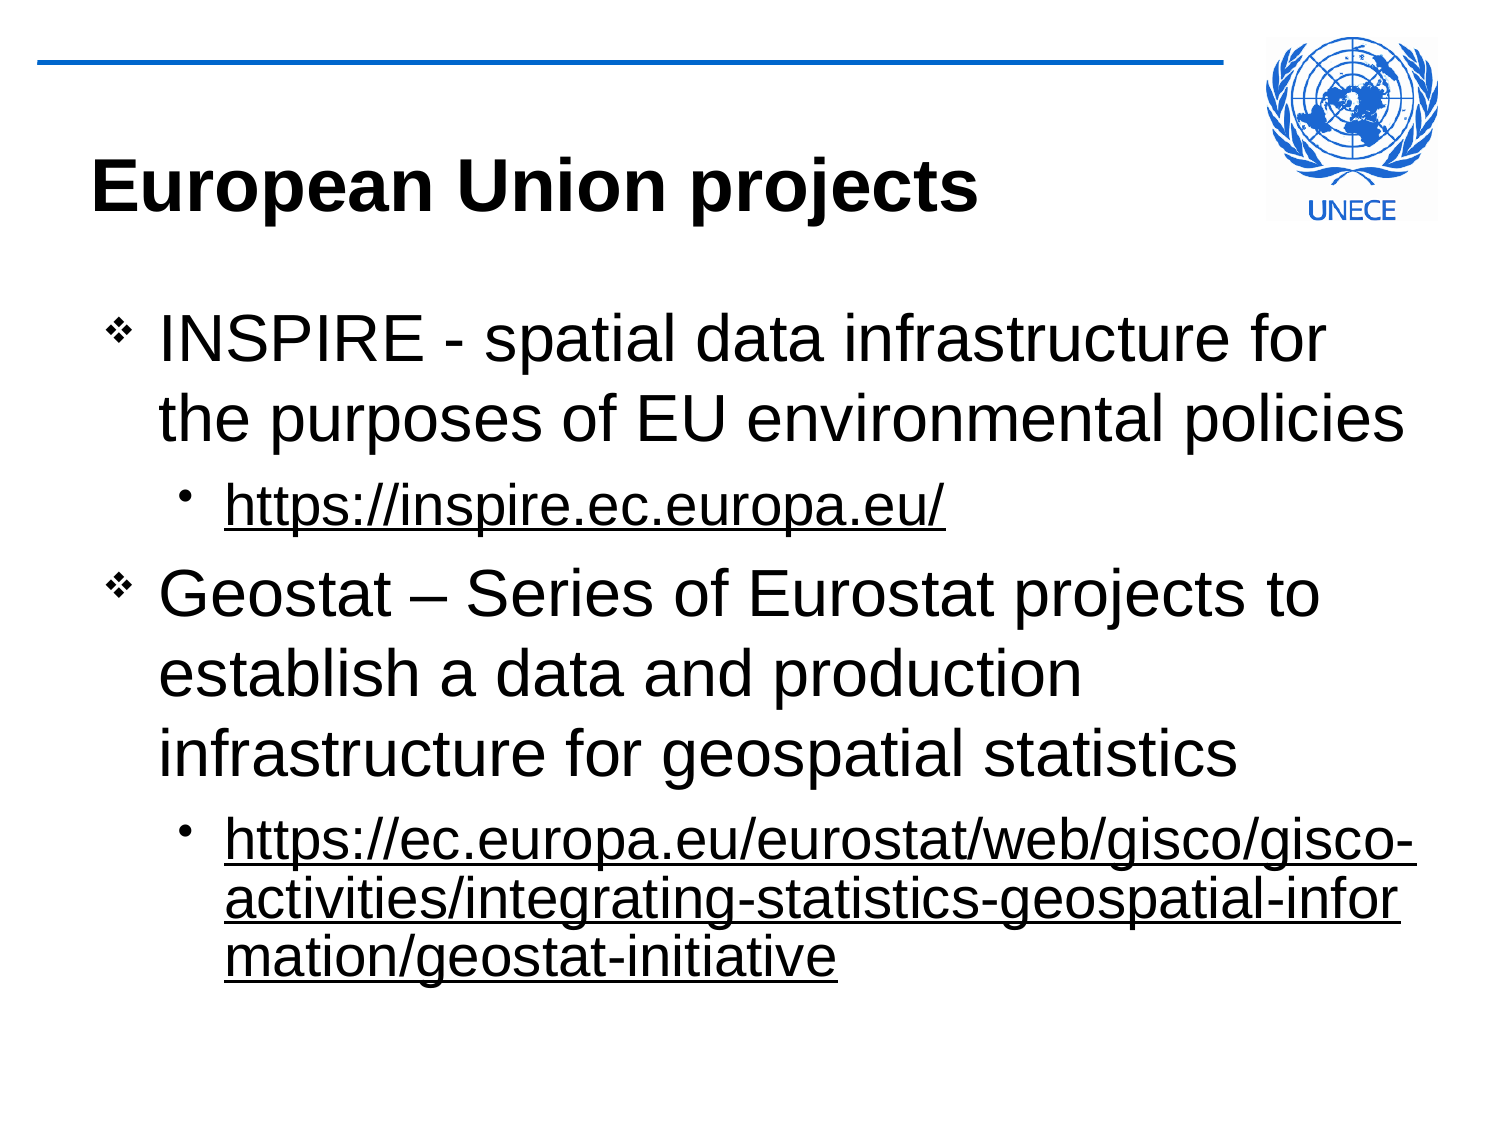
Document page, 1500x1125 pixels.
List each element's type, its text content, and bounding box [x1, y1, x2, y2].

title European Union projects [75, 99, 1238, 263]
picture [1266, 37, 1438, 221]
list INSPIRE - spatial data infrastructure for the purposes of EU environmental policies https://inspire.ec.europa.eu/ Geostat – Series of Eurostat projects to establish a data and production infrastructure for geospatial statistics https://ec.europa.eu/eurostat/web/gisco/gisco-activities/integrating-statistics-geospatial-information/geostat-initiative [87, 287, 1436, 1047]
